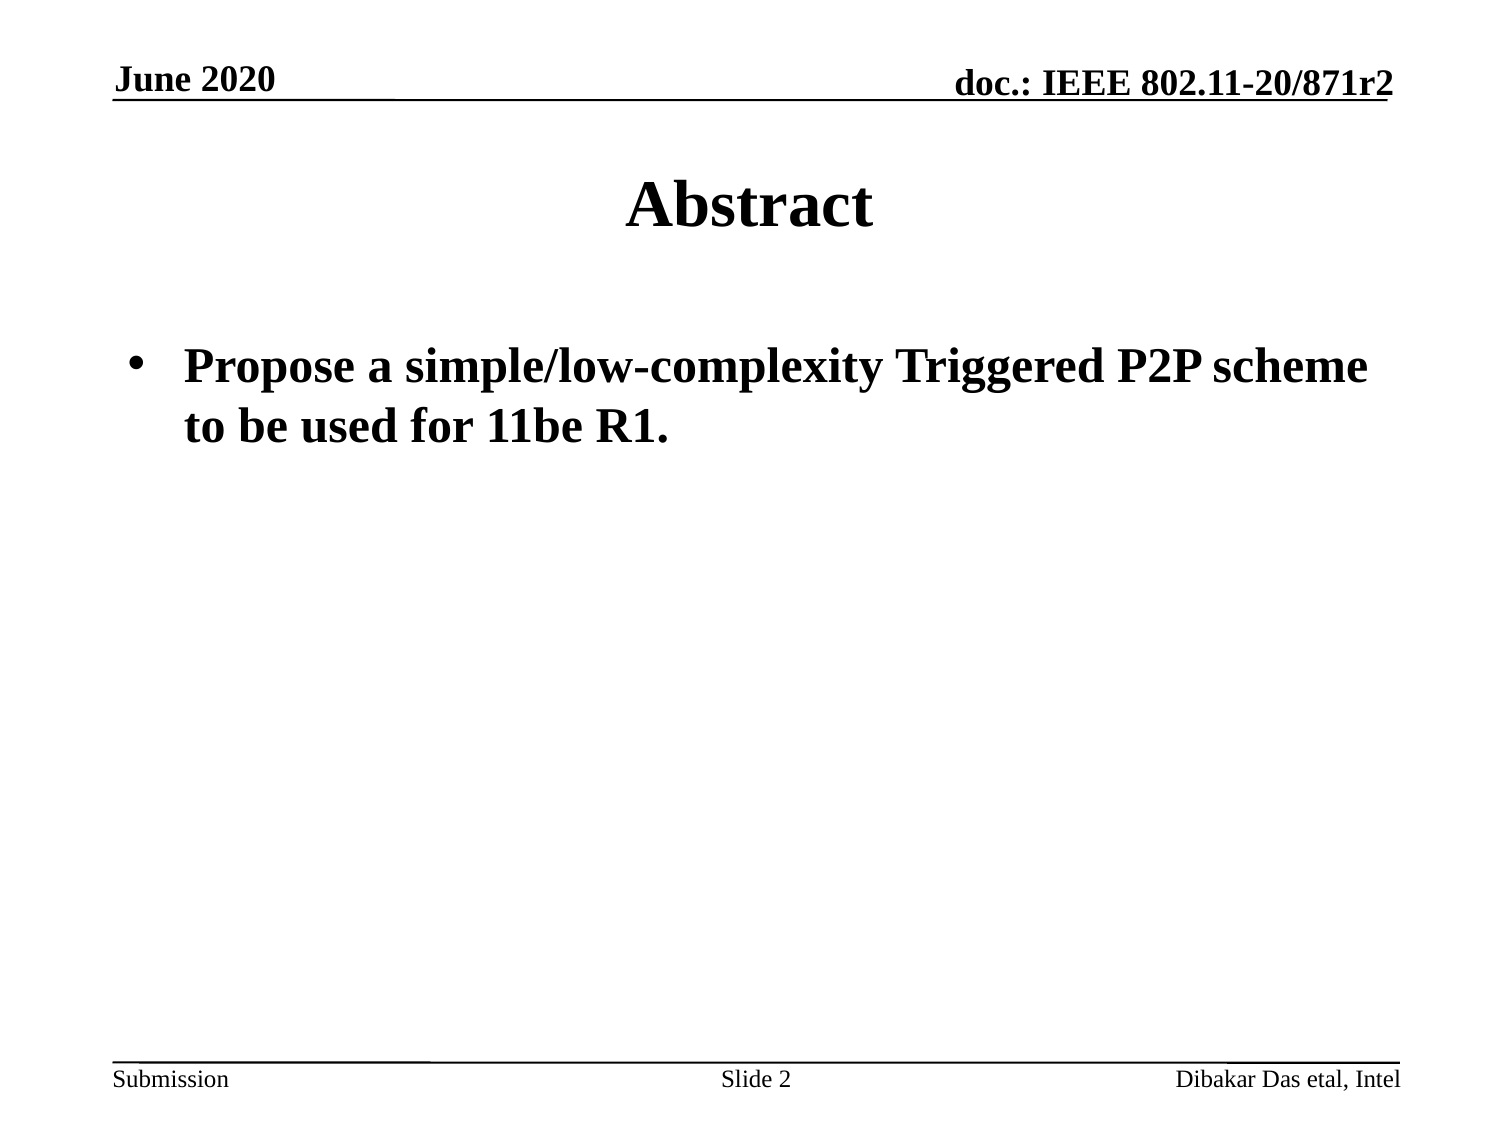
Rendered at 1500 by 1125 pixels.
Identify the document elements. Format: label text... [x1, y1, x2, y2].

title Abstract [112, 112, 1388, 288]
slide_number Slide 2 [712, 1061, 800, 1123]
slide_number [114, 54, 423, 100]
footer Dibakar Das etal, Intel [878, 1061, 1402, 1093]
list Propose a simple/low-complexity Triggered P2P scheme to be used for 11be R1. [112, 324, 1388, 1000]
